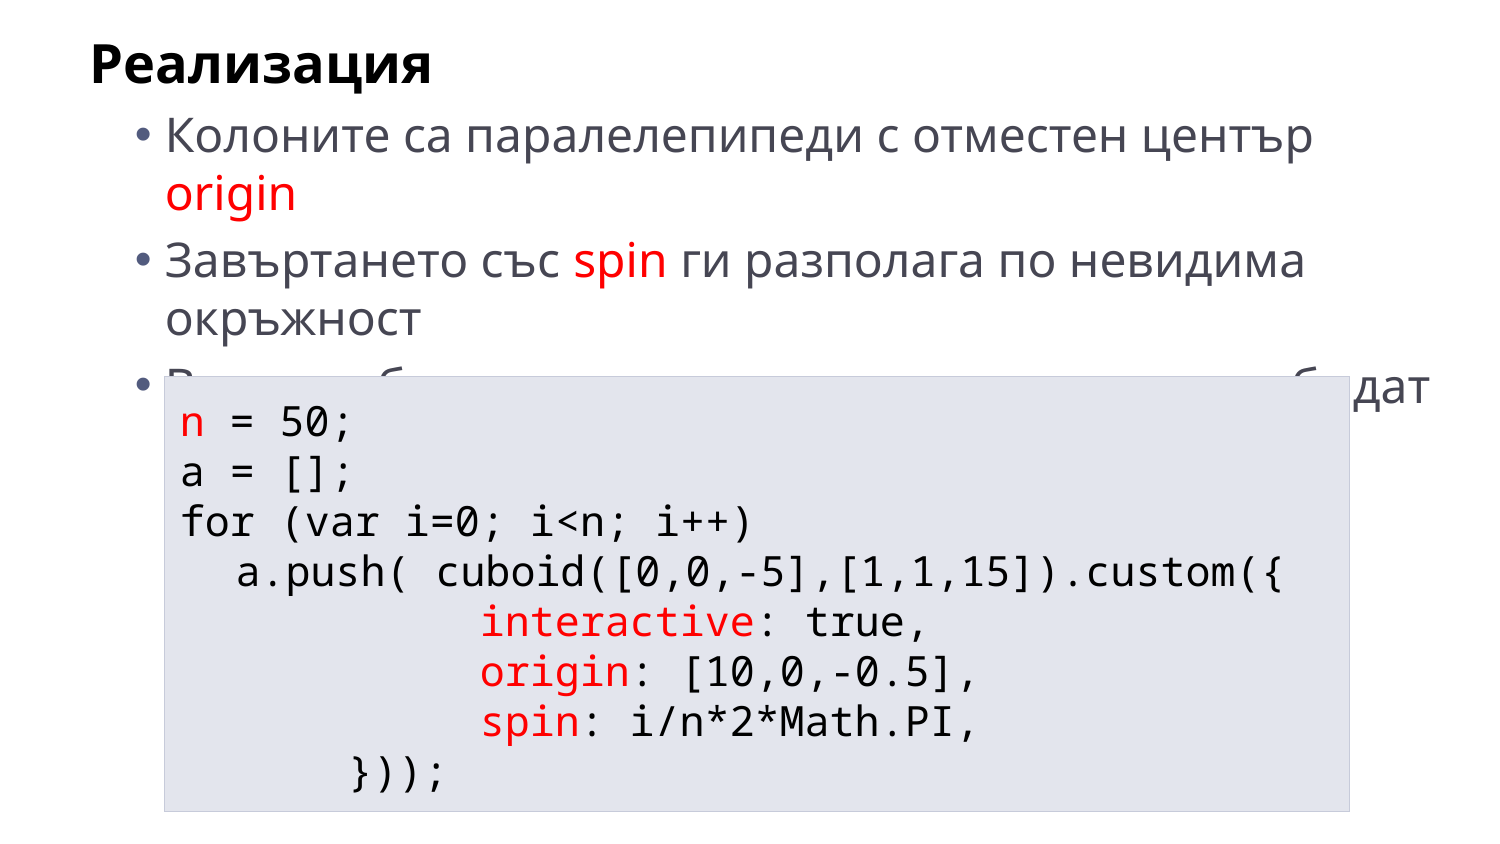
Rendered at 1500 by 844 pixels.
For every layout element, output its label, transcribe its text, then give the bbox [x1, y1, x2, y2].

text_box n = 50; a = []; for (var i=0; i<n; i++) a.push( cuboid([0,0,-5],[1,1,15]).custom({ interactive: true, origin: [10,0,-0.5], spin: i/n*2*Math.PI, })); [164, 376, 1350, 812]
list Реализация Колоните са паралелепипеди с отместен център origin Завъртането със spin ги разполага по невидима окръжност Всички обекти са интерактивни, за да могат да бъдат намерени от objectAtPoint [75, 21, 1475, 835]
